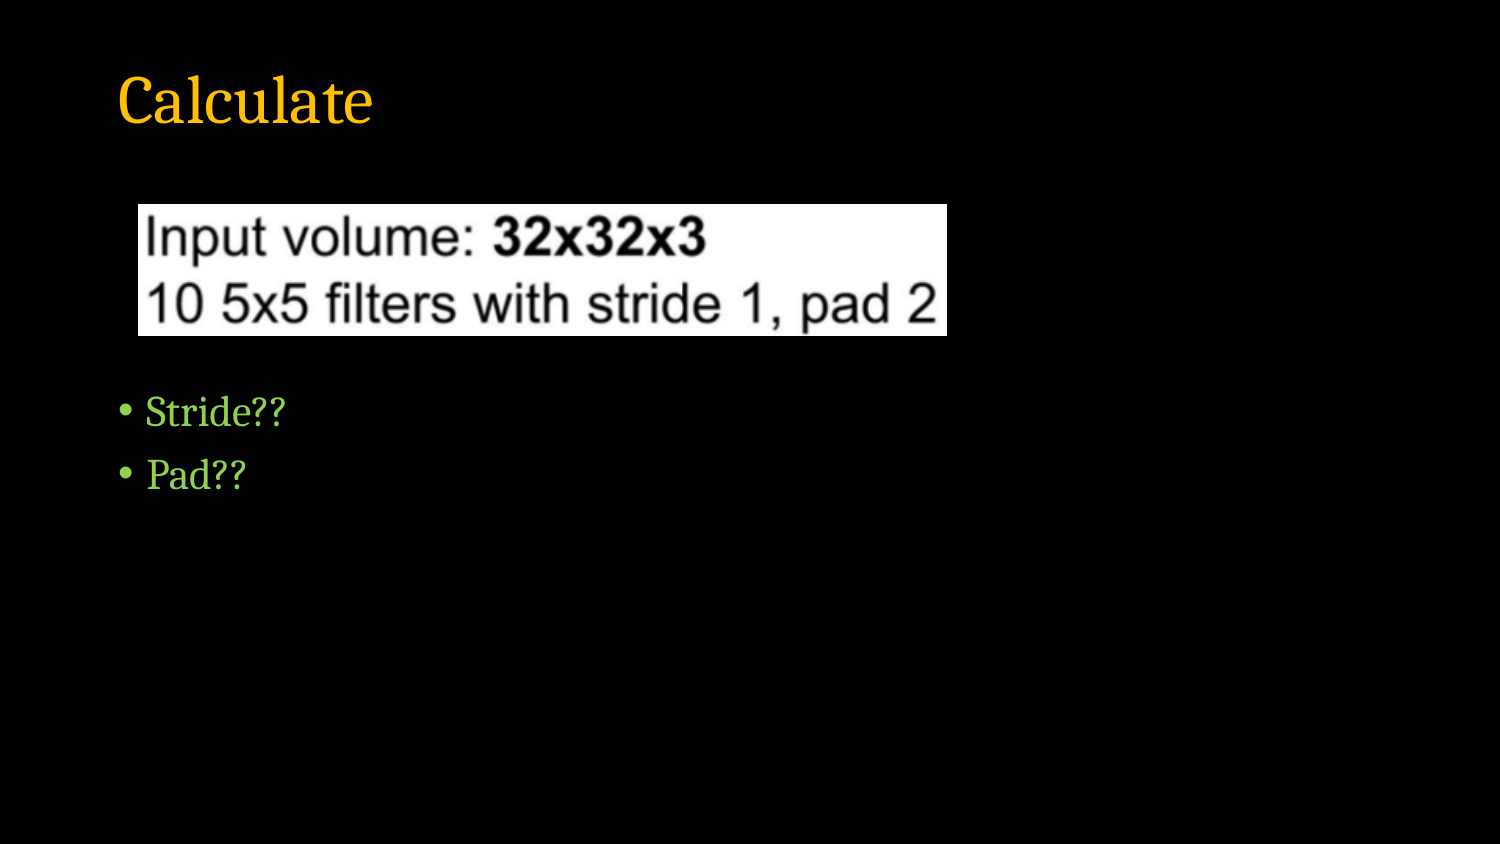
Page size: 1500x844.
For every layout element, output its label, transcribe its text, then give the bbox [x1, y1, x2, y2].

list Stride?? Pad?? [103, 380, 1397, 844]
title Calculate [103, 44, 1397, 159]
picture [138, 204, 947, 336]
